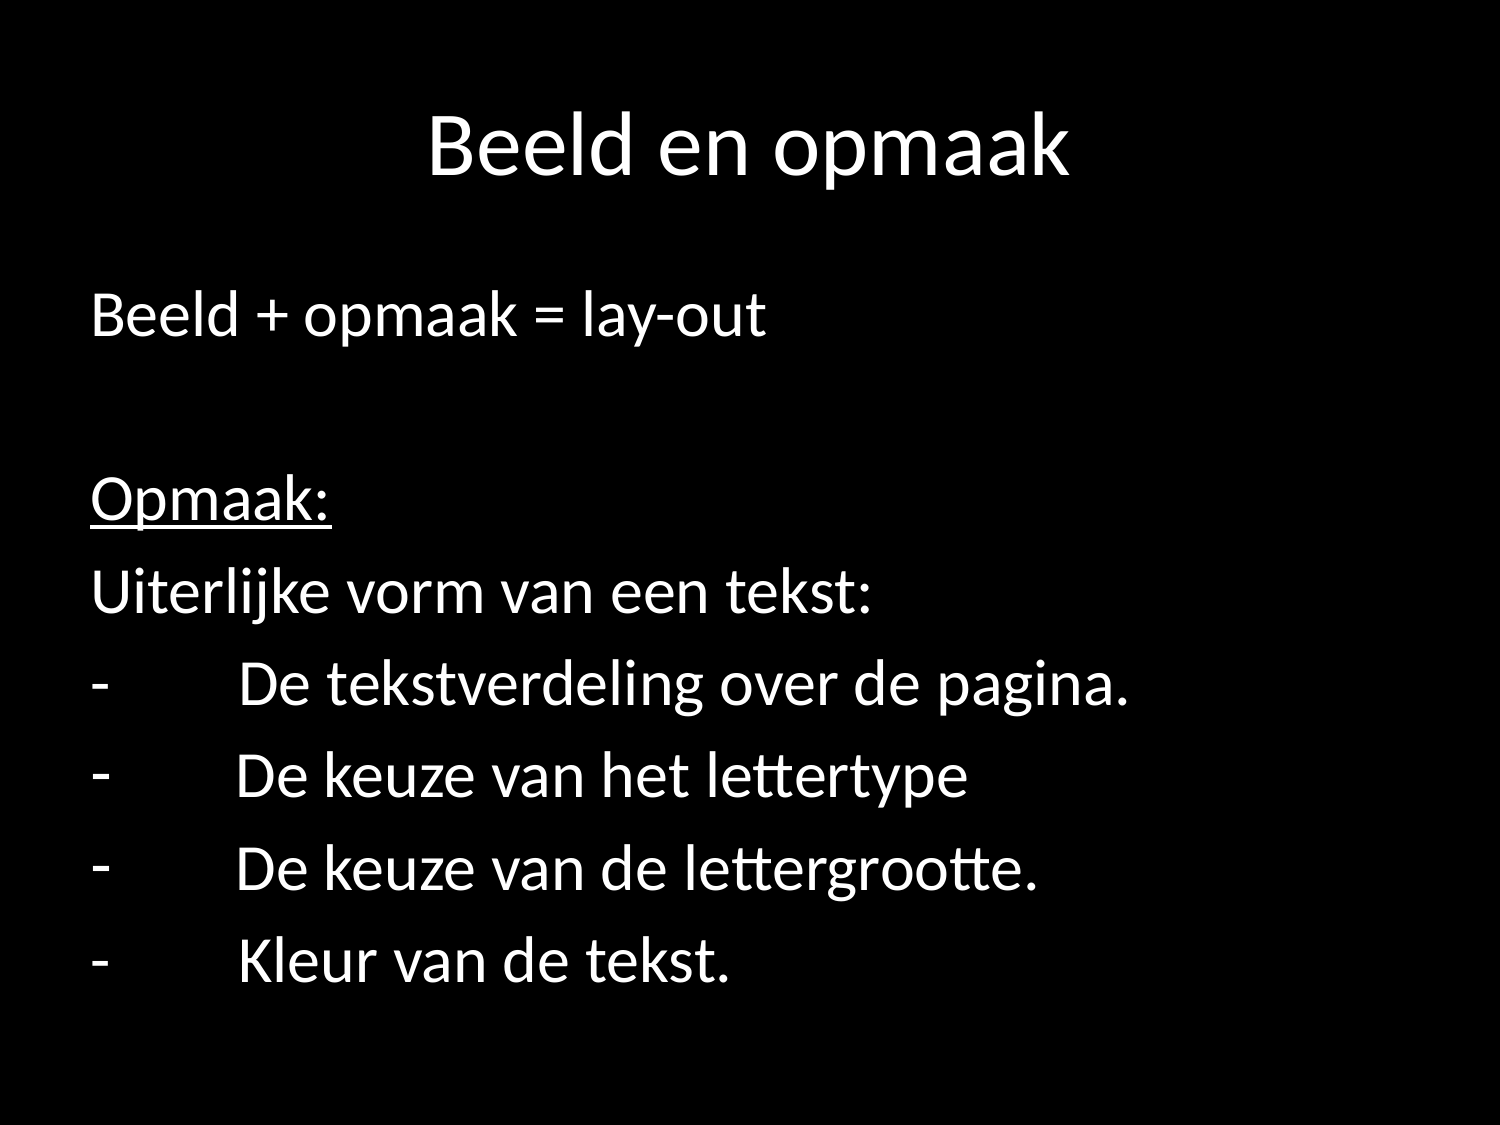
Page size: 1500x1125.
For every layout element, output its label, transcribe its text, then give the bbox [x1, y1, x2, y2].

list Beeld + opmaak = lay-out Opmaak: Uiterlijke vorm van een tekst: - De tekstverdeling over de pagina. De keuze van het lettertype De keuze van de lettergrootte. - Kleur van de tekst. [75, 262, 1425, 1005]
title Beeld en opmaak [75, 45, 1425, 233]
